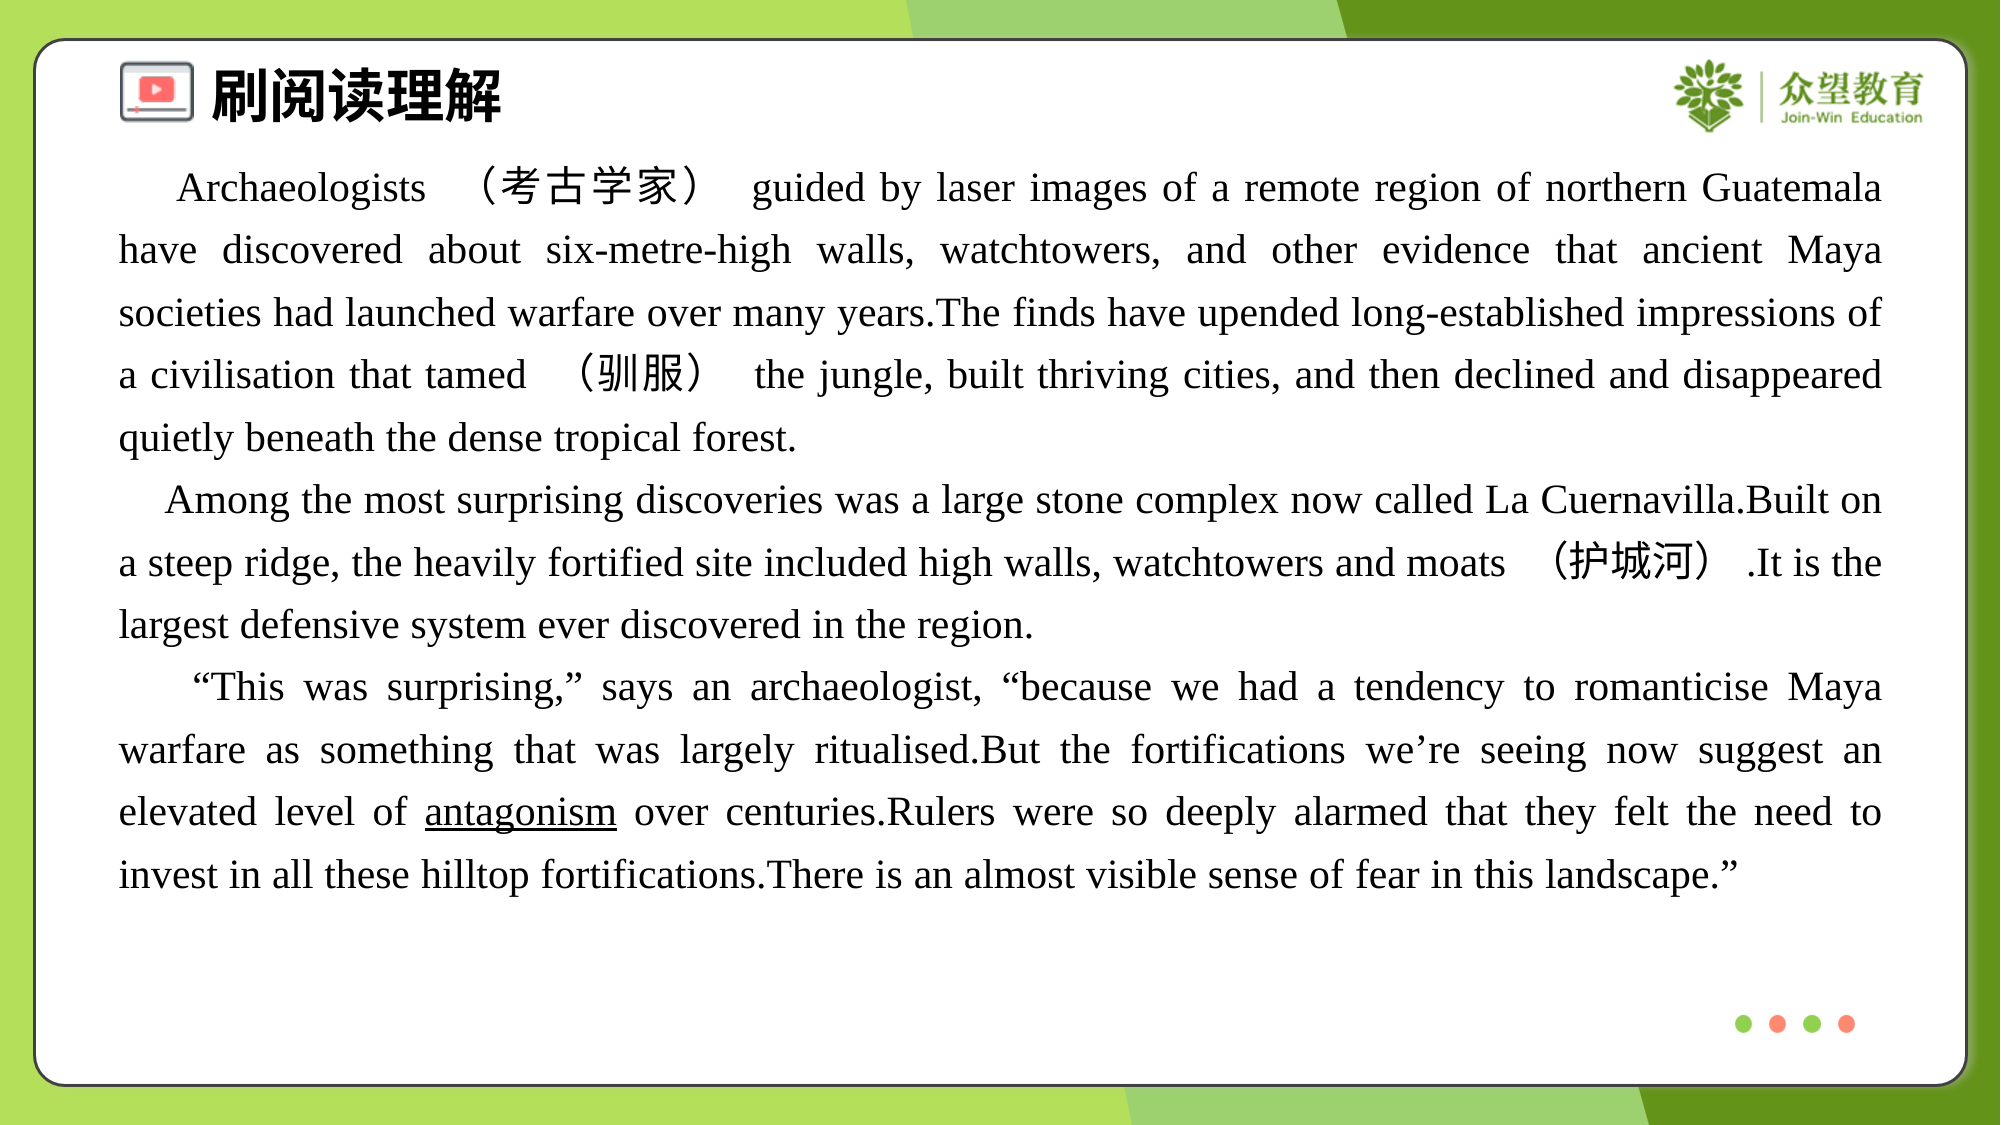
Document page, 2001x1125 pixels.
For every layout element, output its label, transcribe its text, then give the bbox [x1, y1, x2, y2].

picture [0, 0, 2000, 1125]
text_box Archaeologists （考古学家） guided by laser images of a remote region of northern Guatemala have discovered about six-metre-high walls, watchtowers, and other evidence that ancient Maya societies had launched warfare over many years.The finds have upended long-established impressions of a civilisation that tamed （驯服） the jungle, built thriving cities, and then declined and disappeared quietly beneath the dense tropical forest. Among the most surprising discoveries was a large stone complex now called La Cuernavilla.Built on a steep ridge, the heavily fortified site included high walls, watchtowers and moats （护城河）.It is the largest defensive system ever discovered in the region. “This was surprising,” says an archaeologist, “because we had a tendency to romanticise Maya warfare as something that was largely ritualised.But the fortifications we’re seeing now suggest an elevated level of antagonism over centuries.Rulers were so deeply alarmed that they felt the need to invest in all these hilltop fortifications.There is an almost visible sense of fear in this landscape.” [118, 146, 1883, 960]
